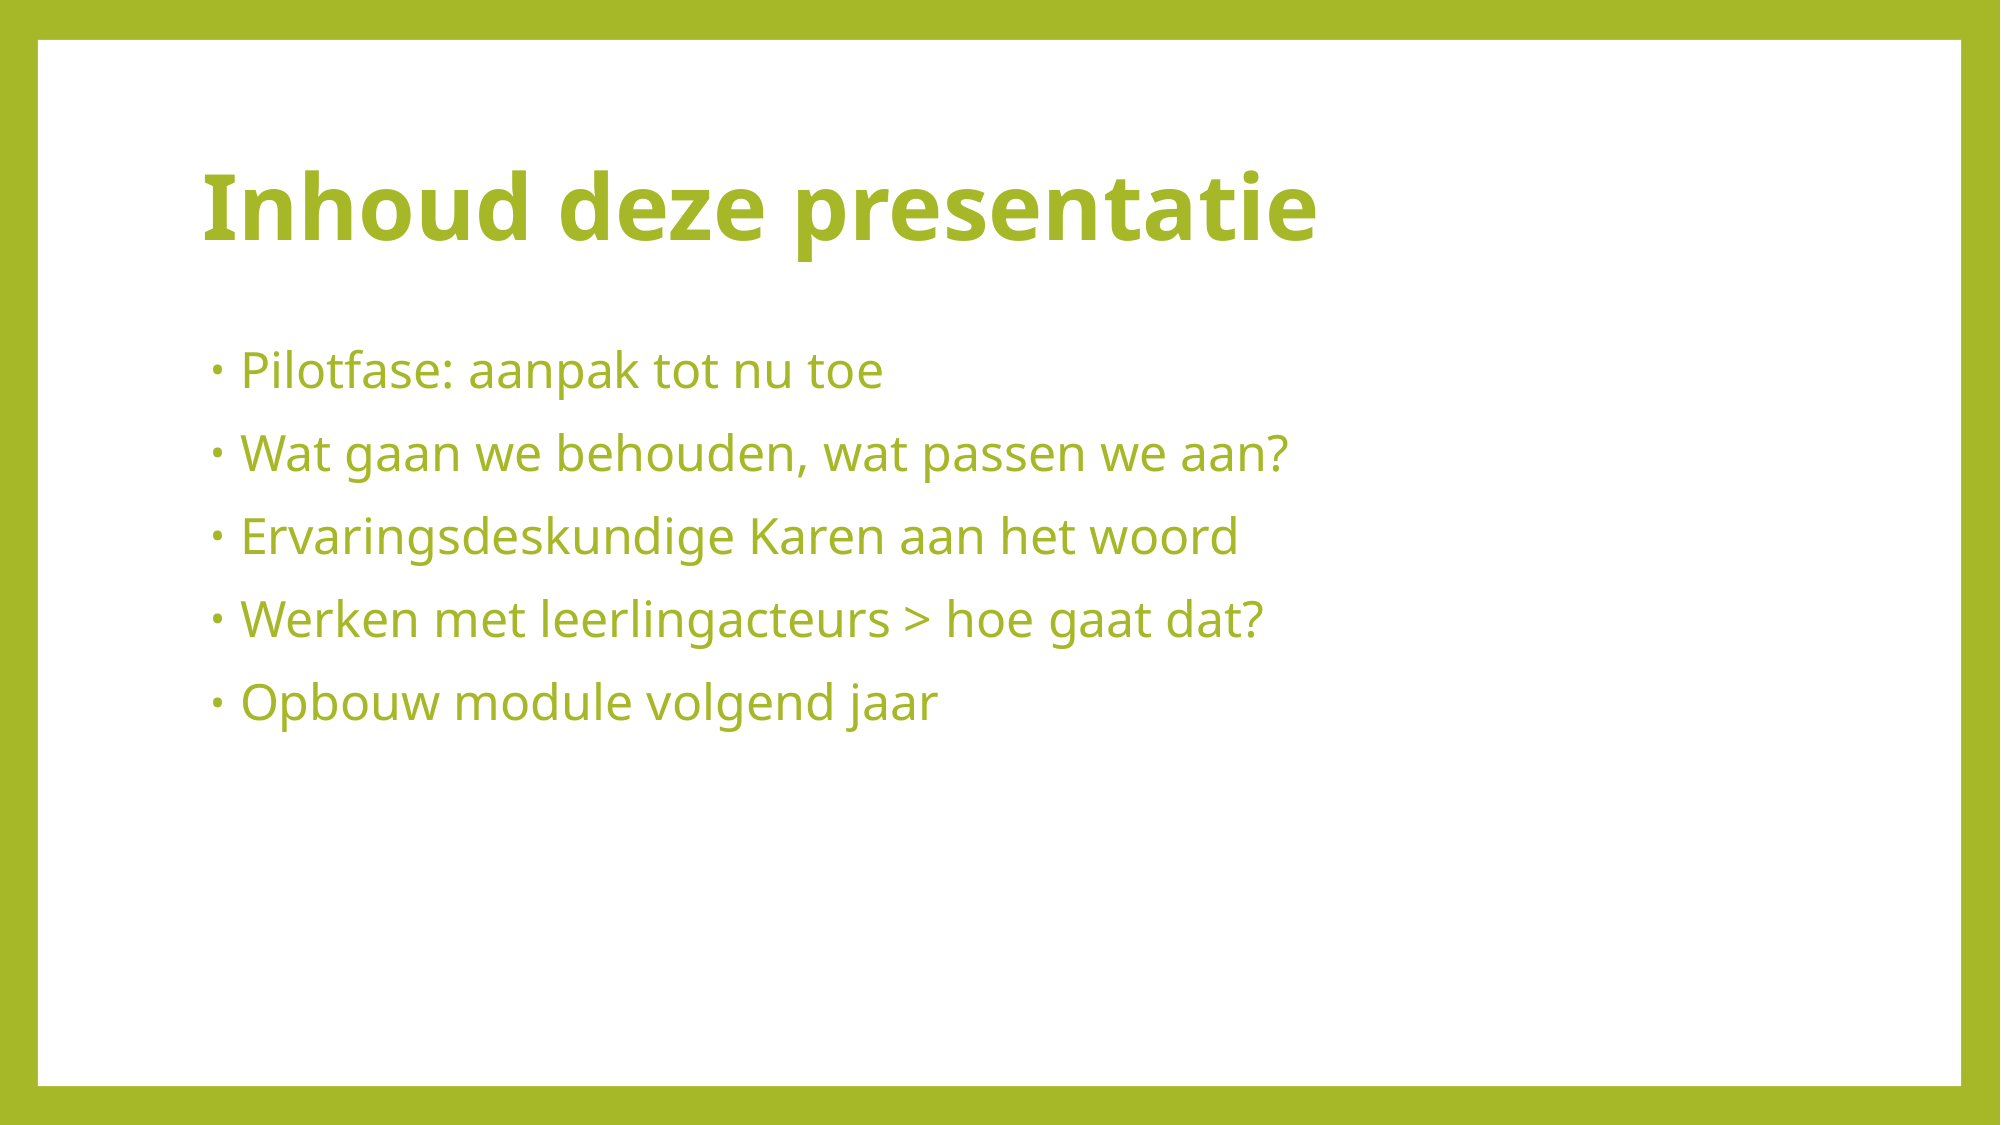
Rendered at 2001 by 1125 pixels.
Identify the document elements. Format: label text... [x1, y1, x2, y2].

title Inhoud deze presentatie [187, 99, 1808, 323]
list Pilotfase: aanpak tot nu toe Wat gaan we behouden, wat passen we aan? Ervaringsdeskundige Karen aan het woord Werken met leerlingacteurs > hoe gaat dat? Opbouw module volgend jaar [187, 337, 1808, 1000]
